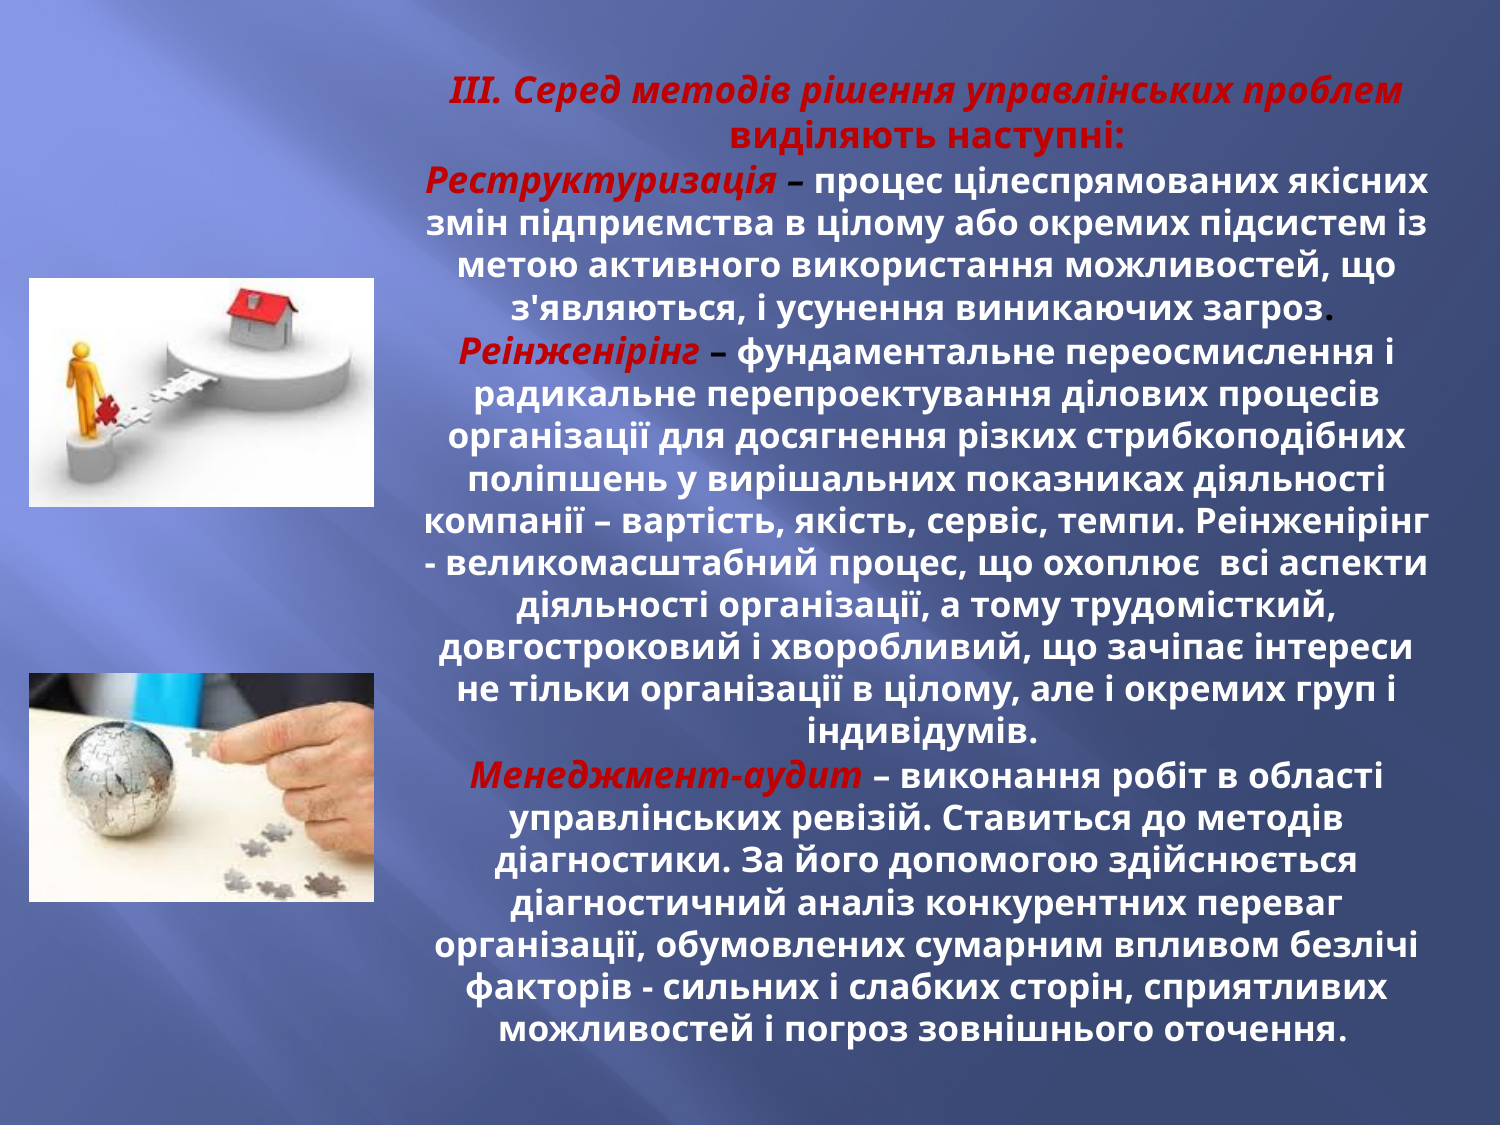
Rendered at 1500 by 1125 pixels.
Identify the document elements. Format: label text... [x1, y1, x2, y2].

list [29, 278, 374, 508]
title ІІІ. Серед методів рішення управлінських проблем виділяють наступні: Реструктуризація – процес цілеспрямованих якісних змін підприємства в цілому або окремих підсистем із метою активного використання можливостей, що з'являються, і усунення виникаючих загроз. Реінженірінг – фундаментальне переосмислення і радикальне перепроектування ділових процесів організації для досягнення різких стрибкоподібних поліпшень у вирішальних показниках діяльності компанії – вартість, якість, сервіс, темпи. Реінженірінг - великомасштабний процес, що охоплює всі аспекти діяльності організації, а тому трудомісткий, довгостроковий і хворобливий, що зачіпає інтереси не тільки організації в цілому, але і окремих груп і індивідумів. Менеджмент-аудит – виконання робіт в області управлінських ревізій. Ставиться до методів діагностики. За його допомогою здійснюється діагностичний аналіз конкурентних переваг організації, обумовлених сумарним впливом безлічі факторів - сильних і слабких сторін, сприятливих можливостей і погроз зовнішнього оточення. [407, 45, 1447, 1071]
picture [29, 672, 374, 902]
